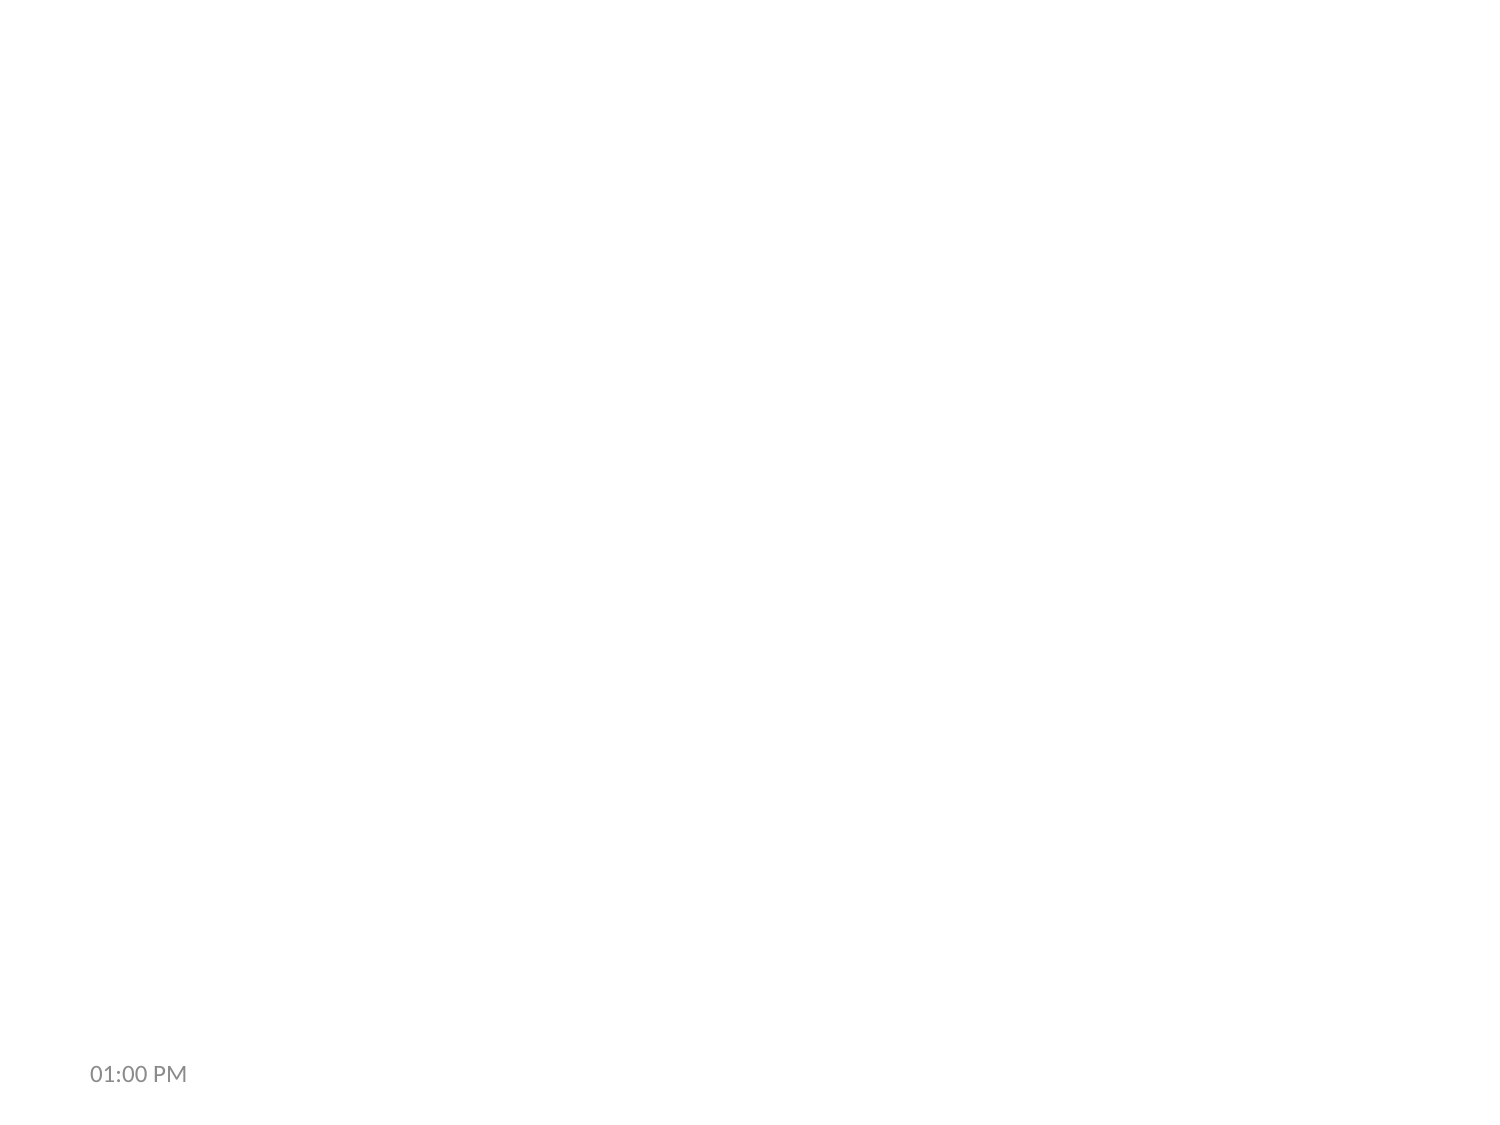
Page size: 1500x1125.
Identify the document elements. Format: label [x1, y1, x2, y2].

slide_number [75, 1042, 425, 1103]
